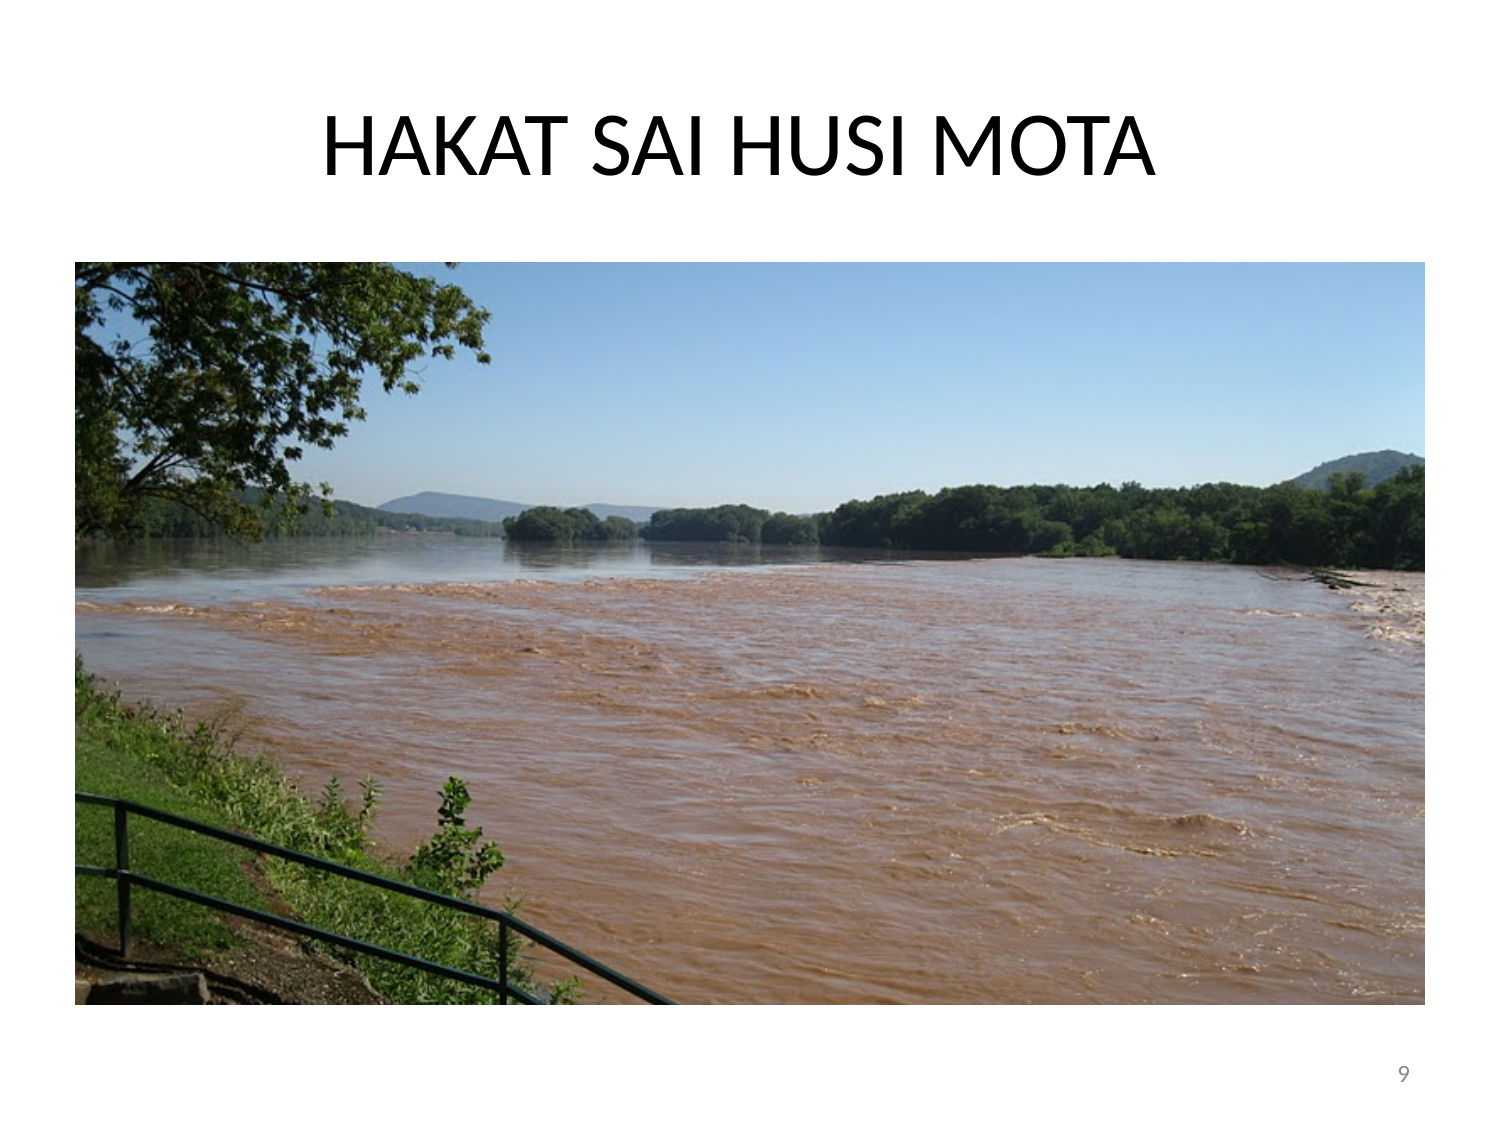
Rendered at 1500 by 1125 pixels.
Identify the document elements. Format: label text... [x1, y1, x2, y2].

slide_number 9 [1074, 1042, 1425, 1103]
title HAKAT SAI HUSI MOTA [75, 45, 1425, 233]
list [74, 262, 1426, 1006]
